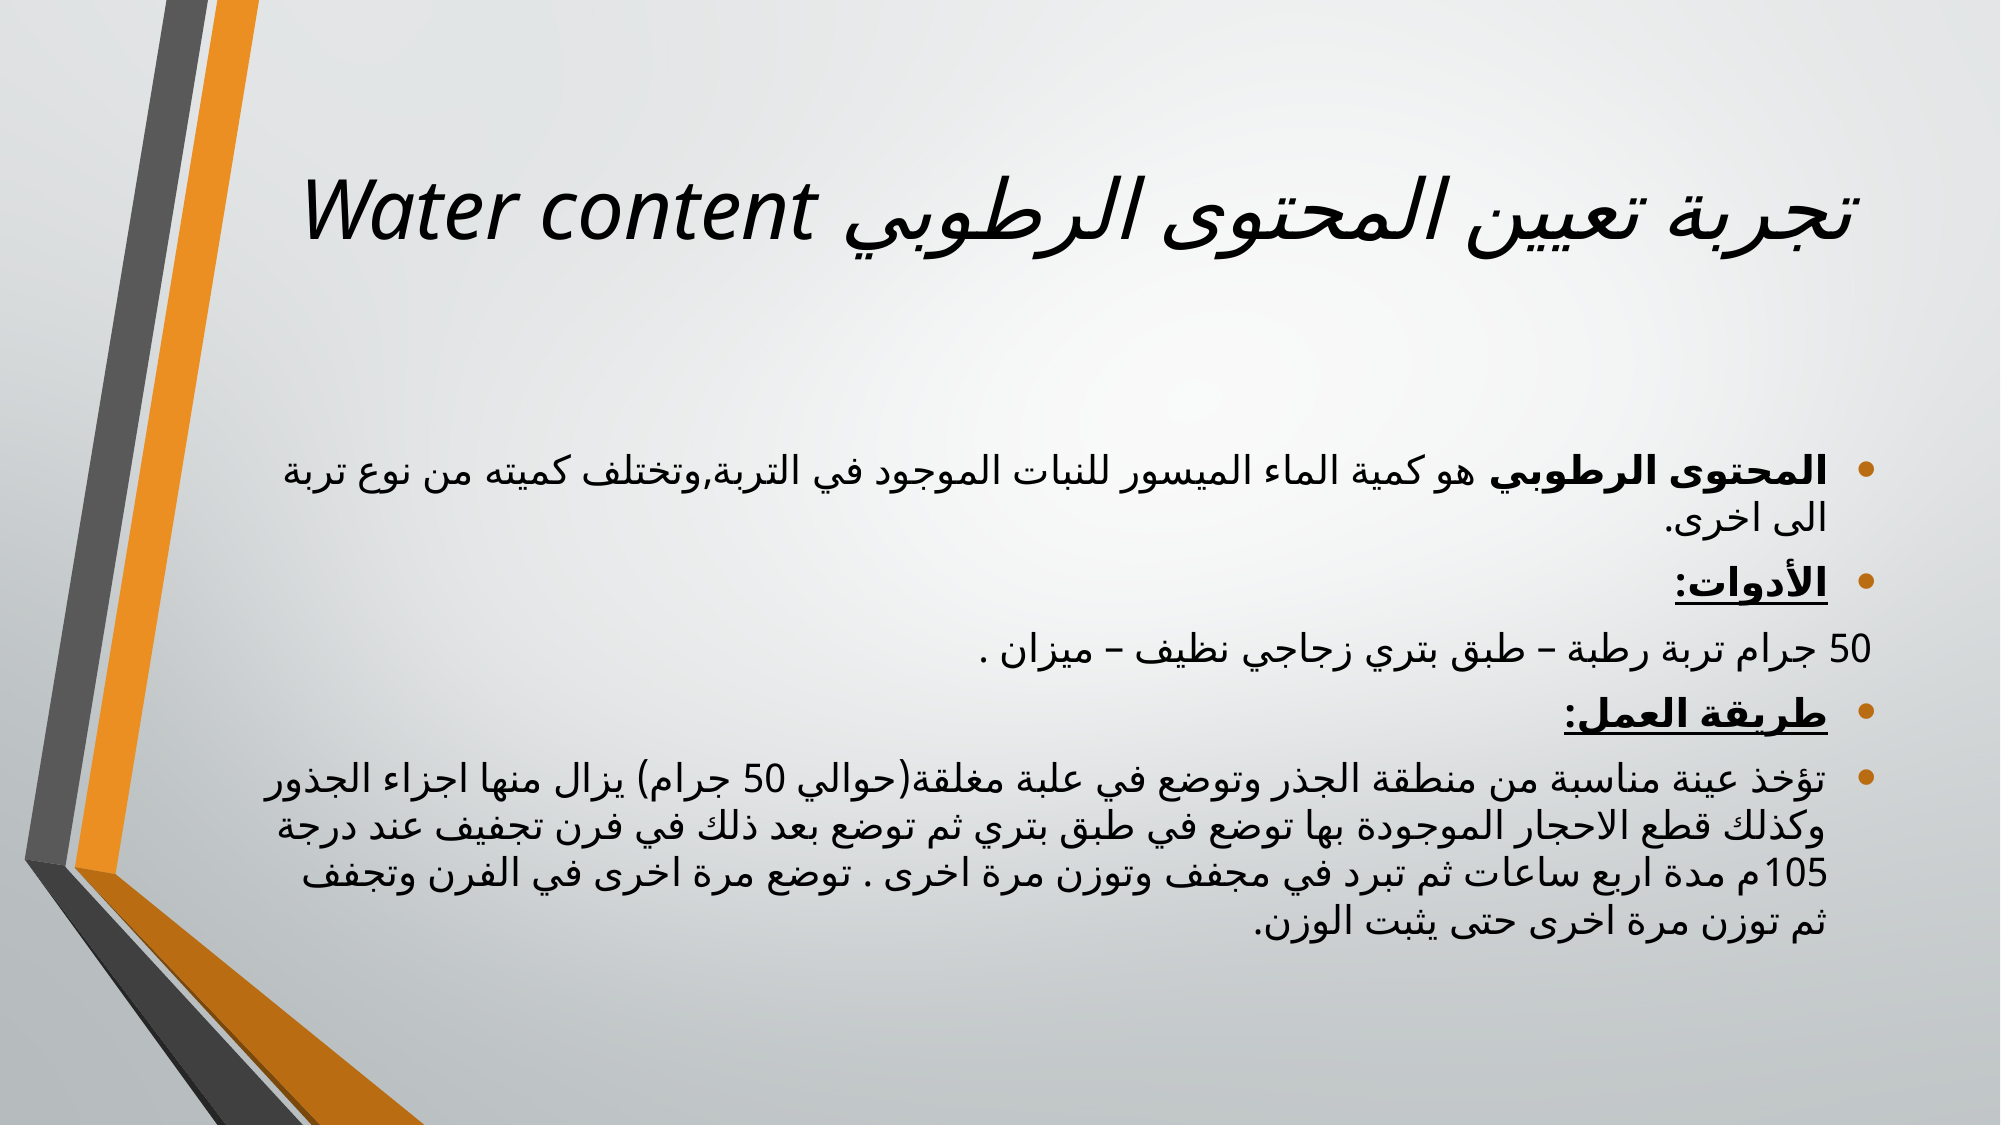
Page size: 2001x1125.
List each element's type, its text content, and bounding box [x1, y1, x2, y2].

list المحتوى الرطوبي هو كمية الماء الميسور للنبات الموجود في التربة,وتختلف كميته من نوع تربة الى اخرى. الأدوات: 50 جرام تربة رطبة – طبق بتري زجاجي نظيف – ميزان . طريقة العمل: تؤخذ عينة مناسبة من منطقة الجذر وتوضع في علبة مغلقة(حوالي 50 جرام) يزال منها اجزاء الجذور وكذلك قطع الاحجار الموجودة بها توضع في طبق بتري ثم توضع بعد ذلك في فرن تجفيف عند درجة 105م مدة اربع ساعات ثم تبرد في مجفف وتوزن مرة اخرى . توضع مرة اخرى في الفرن وتجفف ثم توزن مرة اخرى حتى يثبت الوزن. [243, 437, 1887, 950]
title تجربة تعيين المحتوى الرطوبي Water content [243, 112, 1887, 400]
